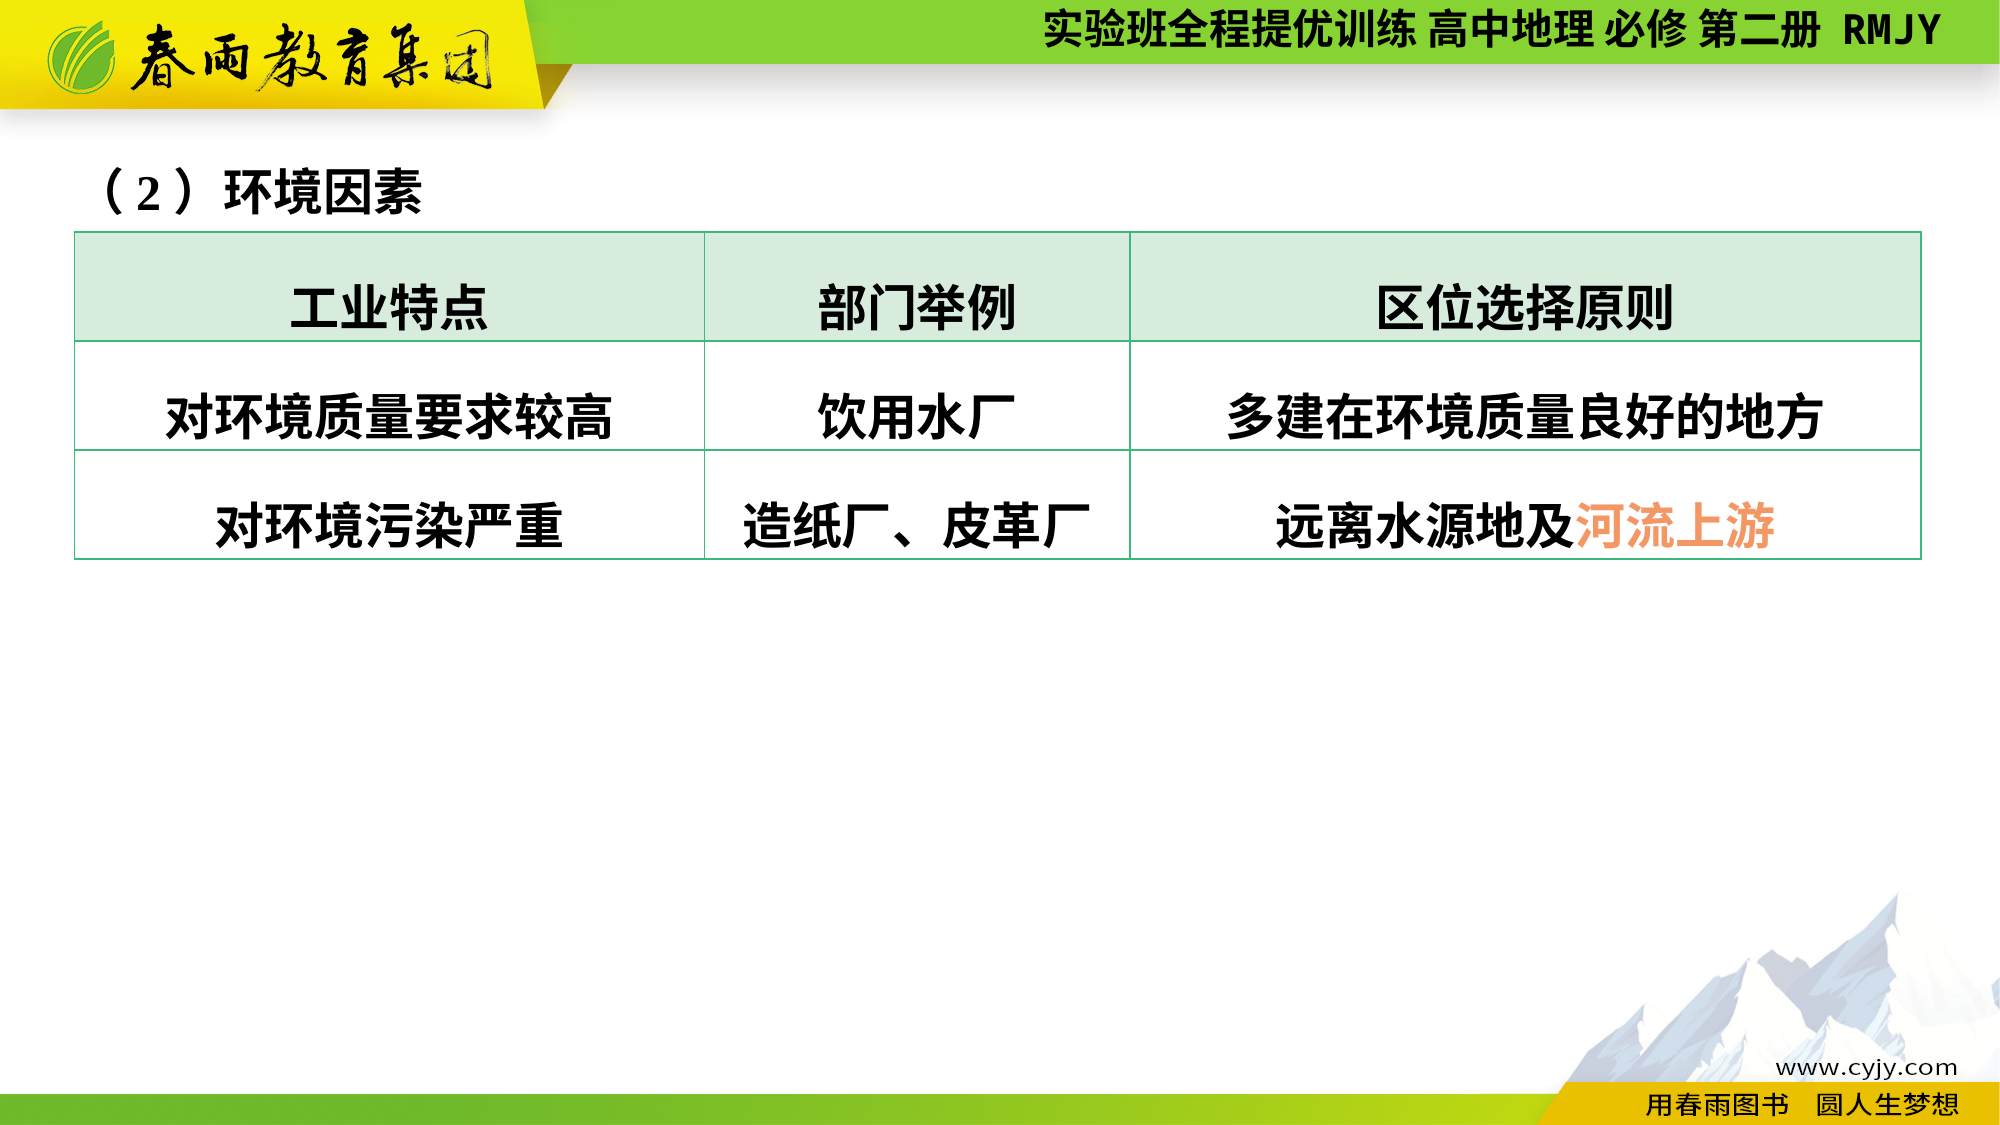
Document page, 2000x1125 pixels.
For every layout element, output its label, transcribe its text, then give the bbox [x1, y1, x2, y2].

table_cell 造纸厂、皮革厂 [705, 451, 1129, 558]
table_cell 多建在环境质量良好的地方 [1131, 342, 1920, 449]
picture [0, 0, 2000, 1125]
table_cell 远离水源地及河流上游 [1131, 451, 1920, 558]
list （2）环境因素 [59, 122, 1944, 217]
table_header 工业特点 [75, 233, 704, 340]
table_header 部门举例 [705, 233, 1129, 340]
table_header 区位选择原则 [1131, 233, 1920, 340]
table_cell 对环境污染严重 [75, 451, 704, 558]
table_cell 饮用水厂 [705, 342, 1129, 449]
table_cell 对环境质量要求较高 [75, 342, 704, 449]
